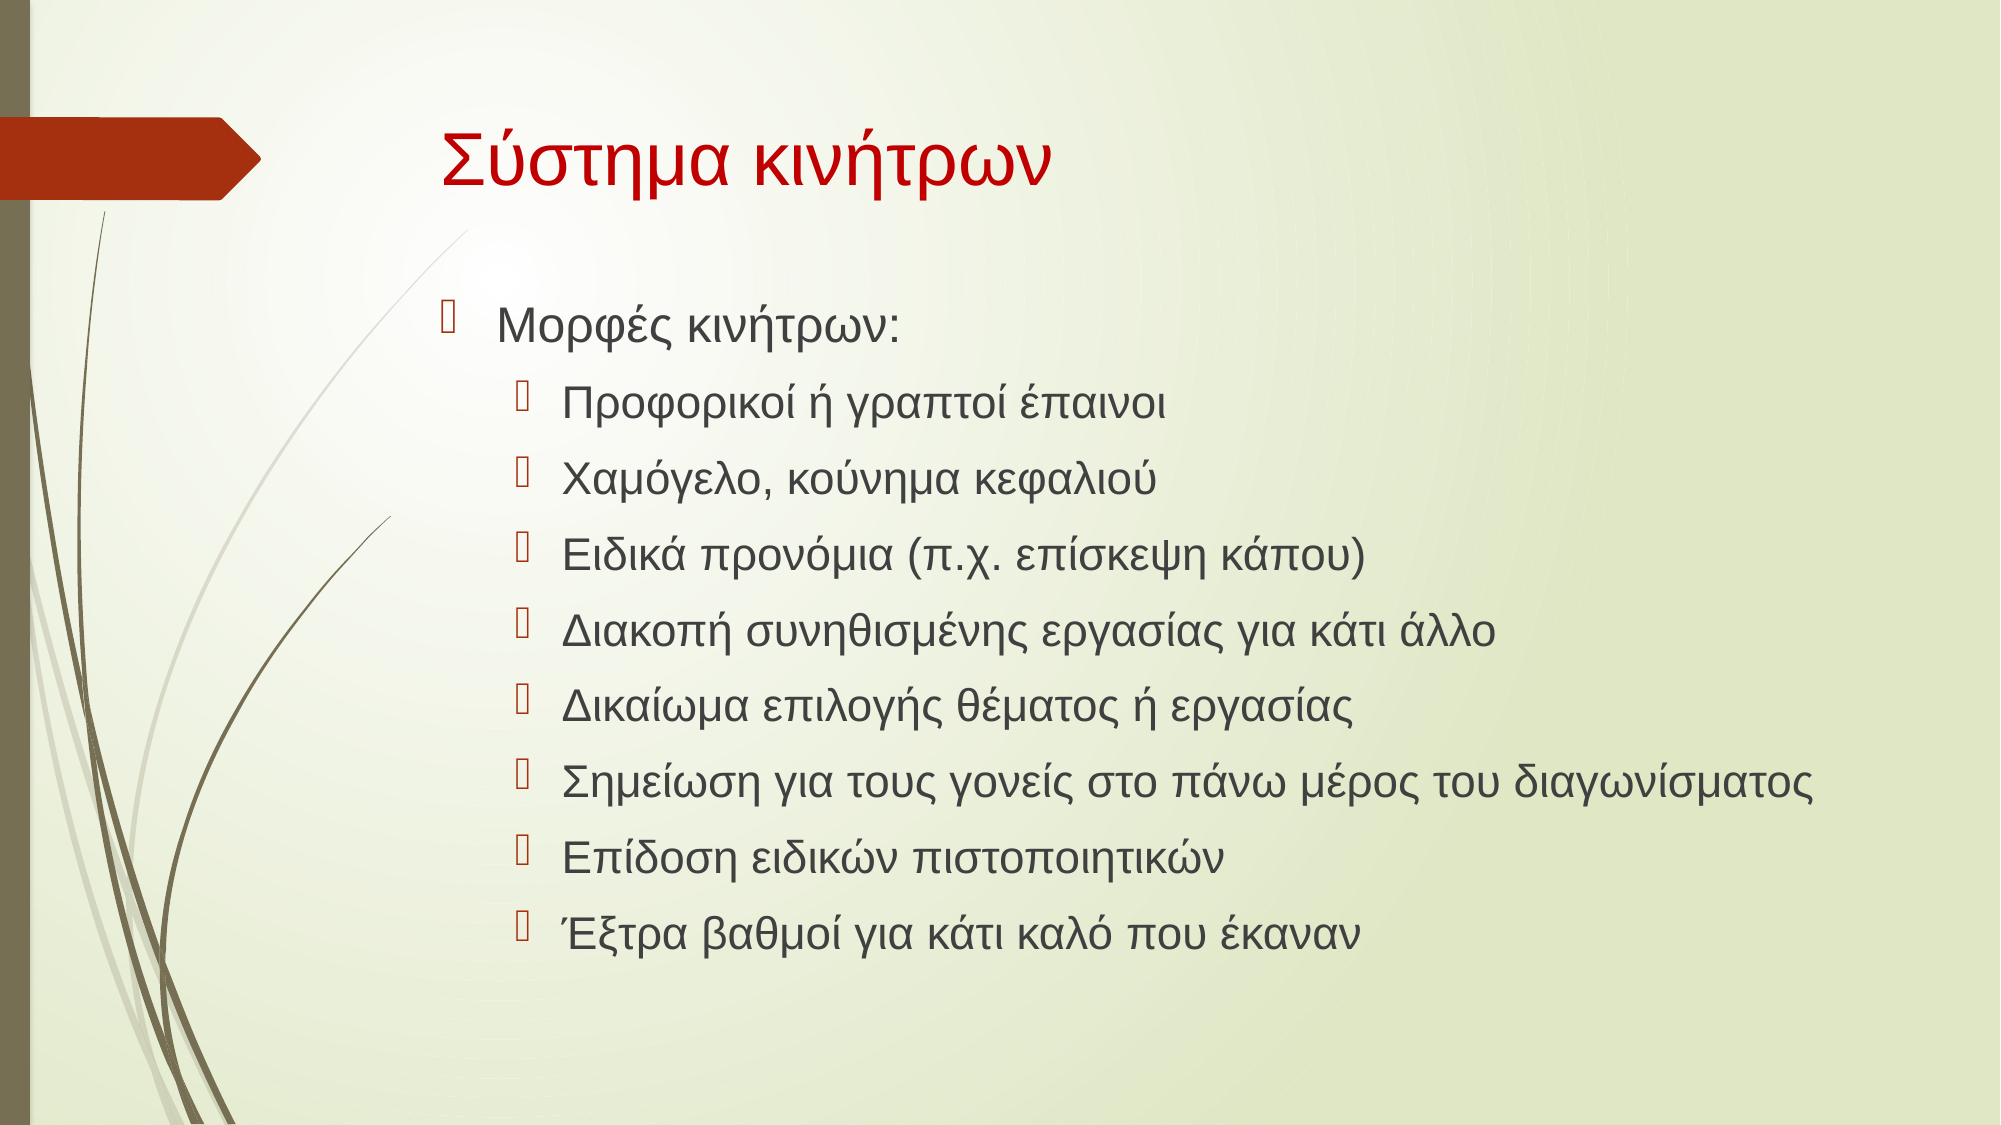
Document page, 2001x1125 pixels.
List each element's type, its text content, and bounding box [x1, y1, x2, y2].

title Σύστημα κινήτρων [425, 102, 1888, 284]
list Μορφές κινήτρων: Προφορικοί ή γραπτοί έπαινοι Χαμόγελο, κούνημα κεφαλιού Ειδικά προνόμια (π.χ. επίσκεψη κάπου) Διακοπή συνηθισμένης εργασίας για κάτι άλλο Δικαίωμα επιλογής θέματος ή εργασίας Σημείωση για τους γονείς στο πάνω μέρος του διαγωνίσματος Επίδοση ειδικών πιστοποιητικών Έξτρα βαθμοί για κάτι καλό που έκαναν [424, 284, 1888, 970]
